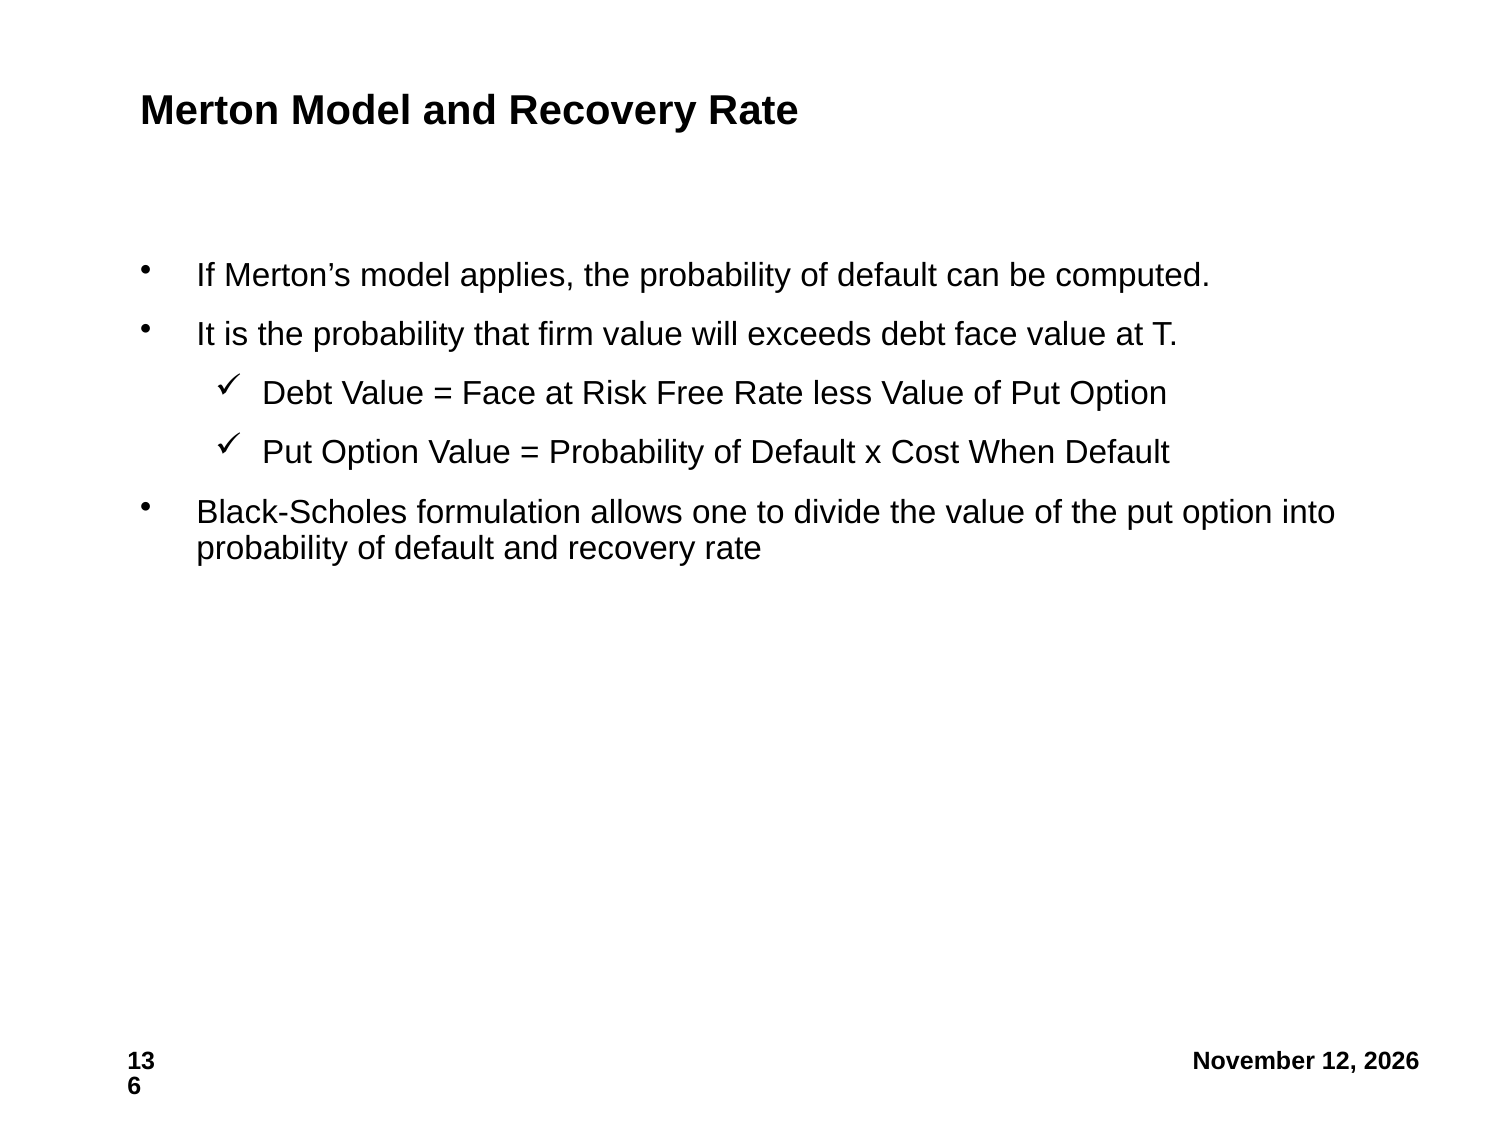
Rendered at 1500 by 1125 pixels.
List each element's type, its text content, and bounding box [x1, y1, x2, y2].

list If Merton’s model applies, the probability of default can be computed. It is the probability that firm value will exceeds debt face value at T. Debt Value = Face at Risk Free Rate less Value of Put Option Put Option Value = Probability of Default x Cost When Default Black-Scholes formulation allows one to divide the value of the put option into probability of default and recovery rate [124, 249, 1413, 1001]
title Merton Model and Recovery Rate [124, 74, 1376, 226]
